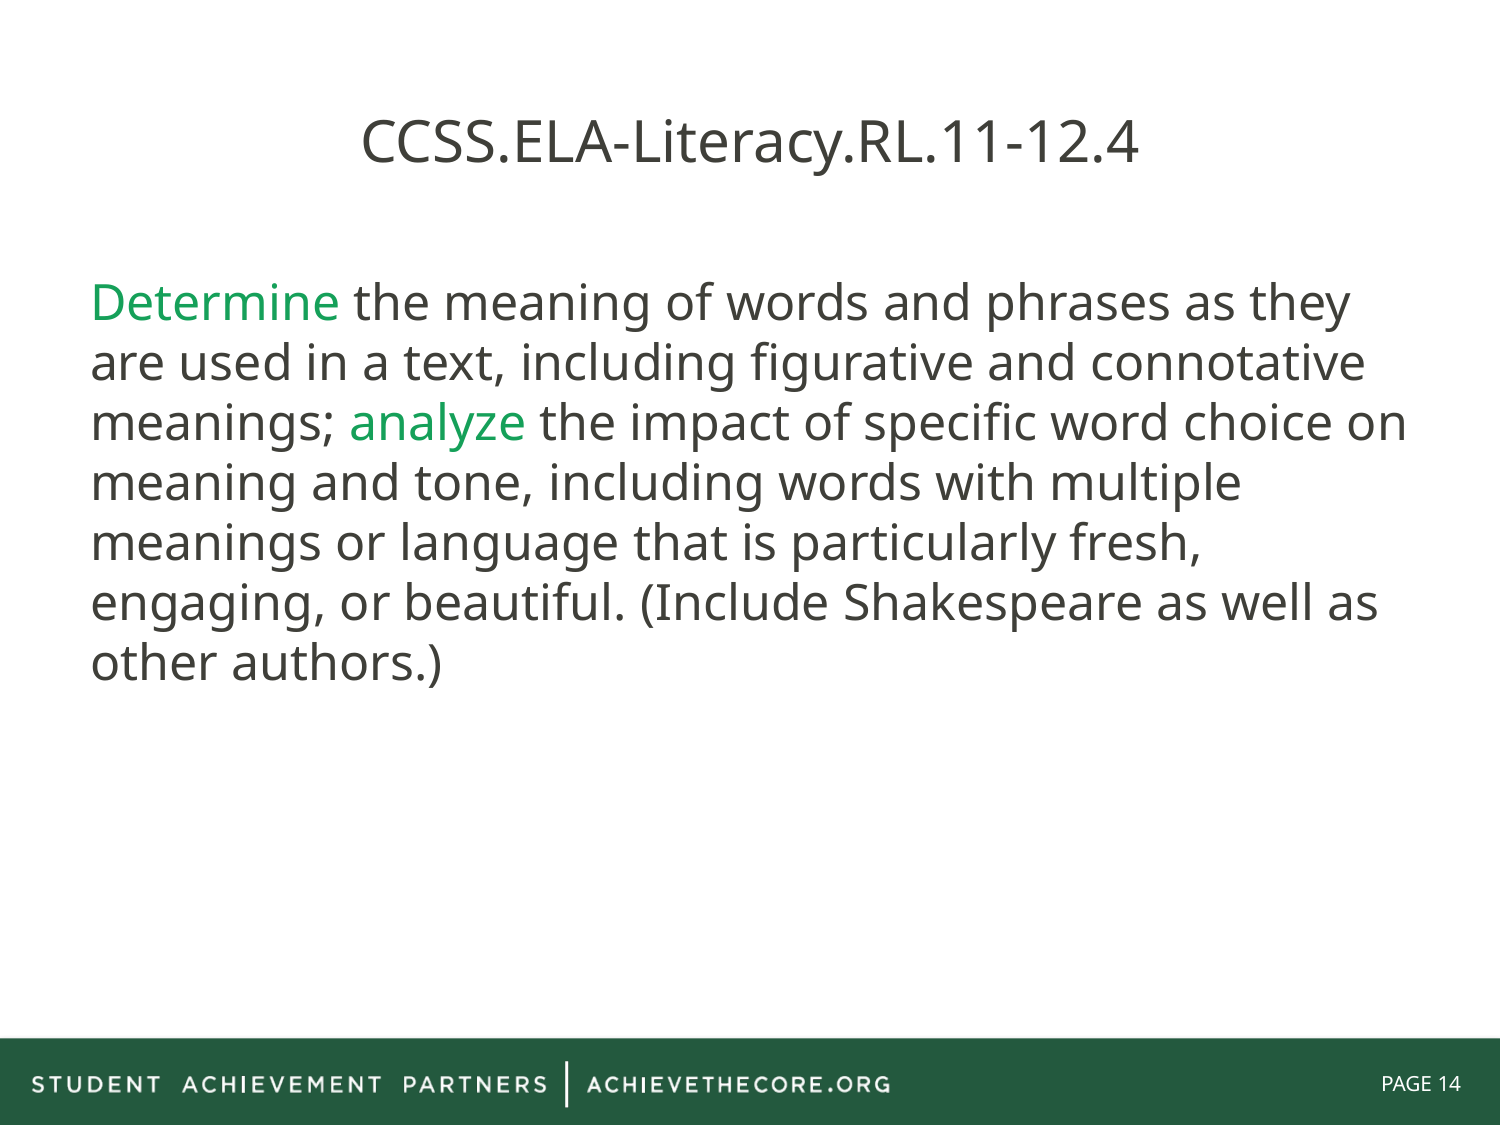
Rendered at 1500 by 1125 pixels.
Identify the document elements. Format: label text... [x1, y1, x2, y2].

list Determine the meaning of words and phrases as they are used in a text, including figurative and connotative meanings; analyze the impact of specific word choice on meaning and tone, including words with multiple meanings or language that is particularly fresh, engaging, or beautiful. (Include Shakespeare as well as other authors.) [75, 262, 1425, 1005]
title CCSS.ELA-Literacy.RL.11-12.4 [75, 45, 1425, 233]
